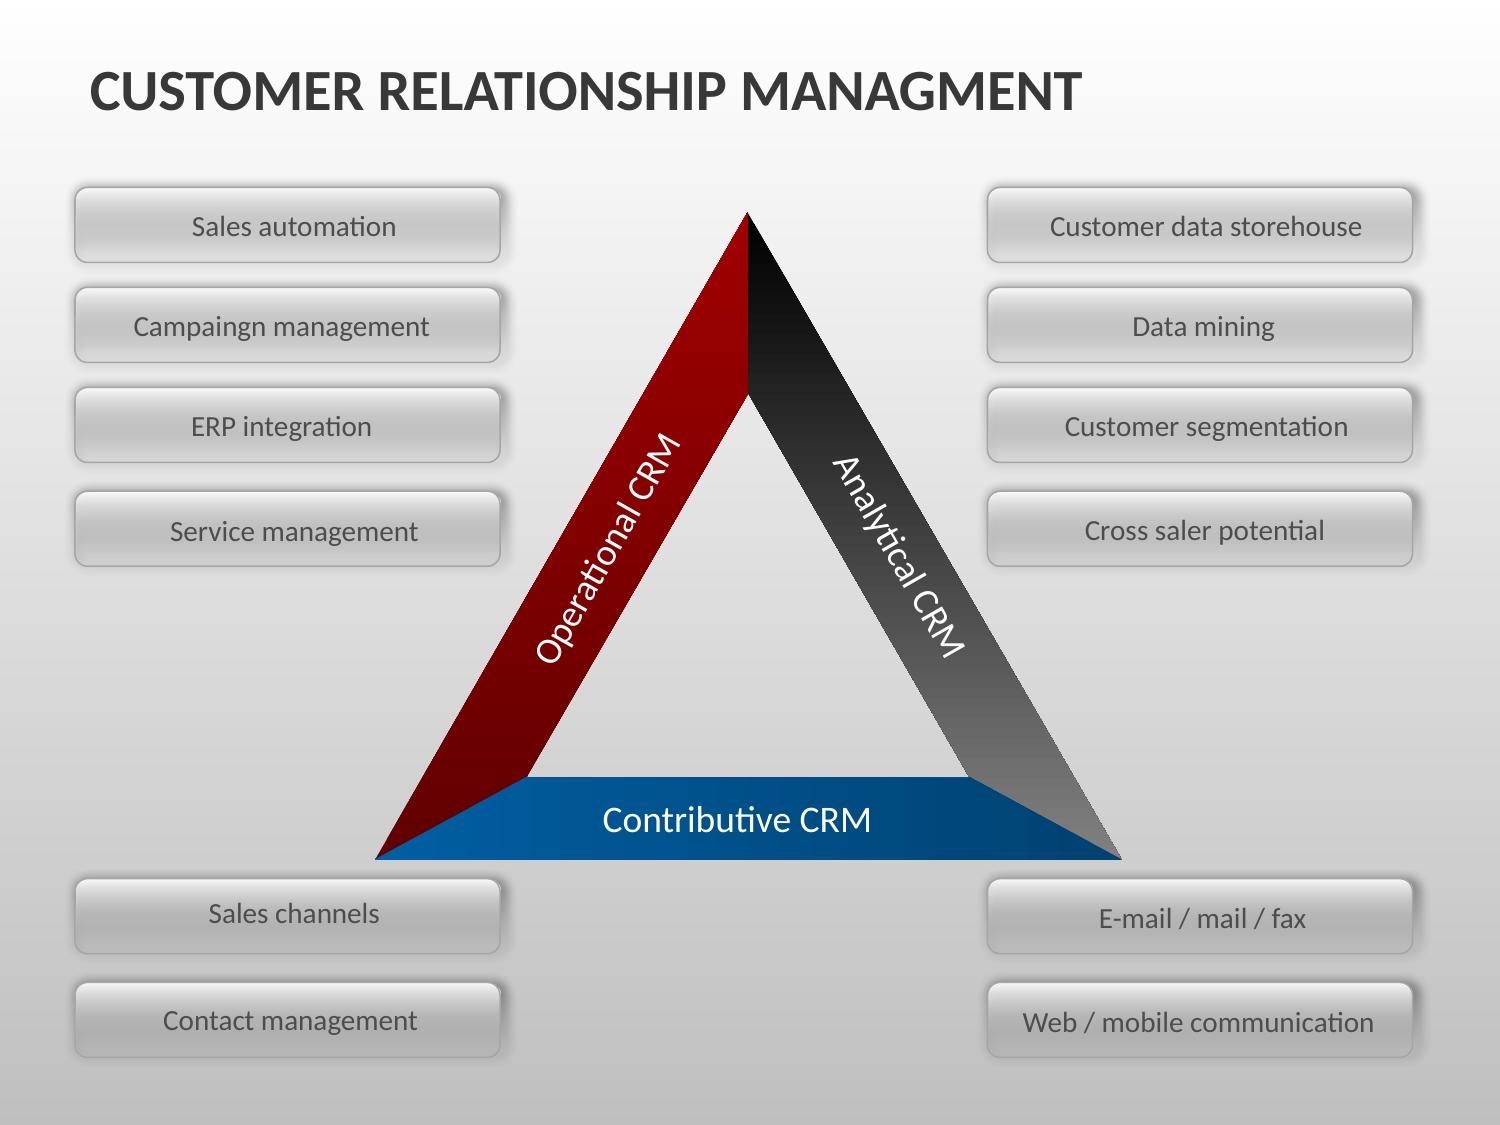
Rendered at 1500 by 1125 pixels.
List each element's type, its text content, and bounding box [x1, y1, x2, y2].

text_box Customer data storehouse [987, 199, 1425, 250]
text_box [72, 876, 503, 956]
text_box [374, 212, 1122, 861]
text_box [985, 876, 1415, 956]
text_box [72, 385, 369, 465]
text_box [1126, 285, 1415, 365]
text_box [985, 185, 1415, 210]
text_box [72, 185, 503, 265]
text_box [1126, 250, 1415, 265]
text_box Cross saler potential [1126, 503, 1374, 554]
text_box Service management [113, 504, 369, 555]
text_box [1126, 489, 1415, 569]
text_box E-mail / mail / fax [1033, 892, 1372, 943]
text_box [72, 980, 503, 1060]
text_box Sales automation [162, 199, 427, 250]
text_box [72, 285, 369, 365]
text_box [985, 980, 1415, 1060]
text_box [72, 489, 369, 569]
text_box Data mining [1126, 299, 1339, 350]
text_box Contact management [110, 993, 472, 1044]
text_box ERP integration [149, 399, 369, 450]
text_box [1126, 385, 1415, 465]
text_box Customer segmentation [1126, 399, 1413, 450]
text_box CUSTOMER RELATIONSHIP MANAGMENT [75, 37, 1000, 138]
text_box Sales channels [162, 887, 427, 938]
text_box Web / mobile communication [992, 996, 1405, 1046]
text_box Campaingn management [88, 299, 369, 350]
